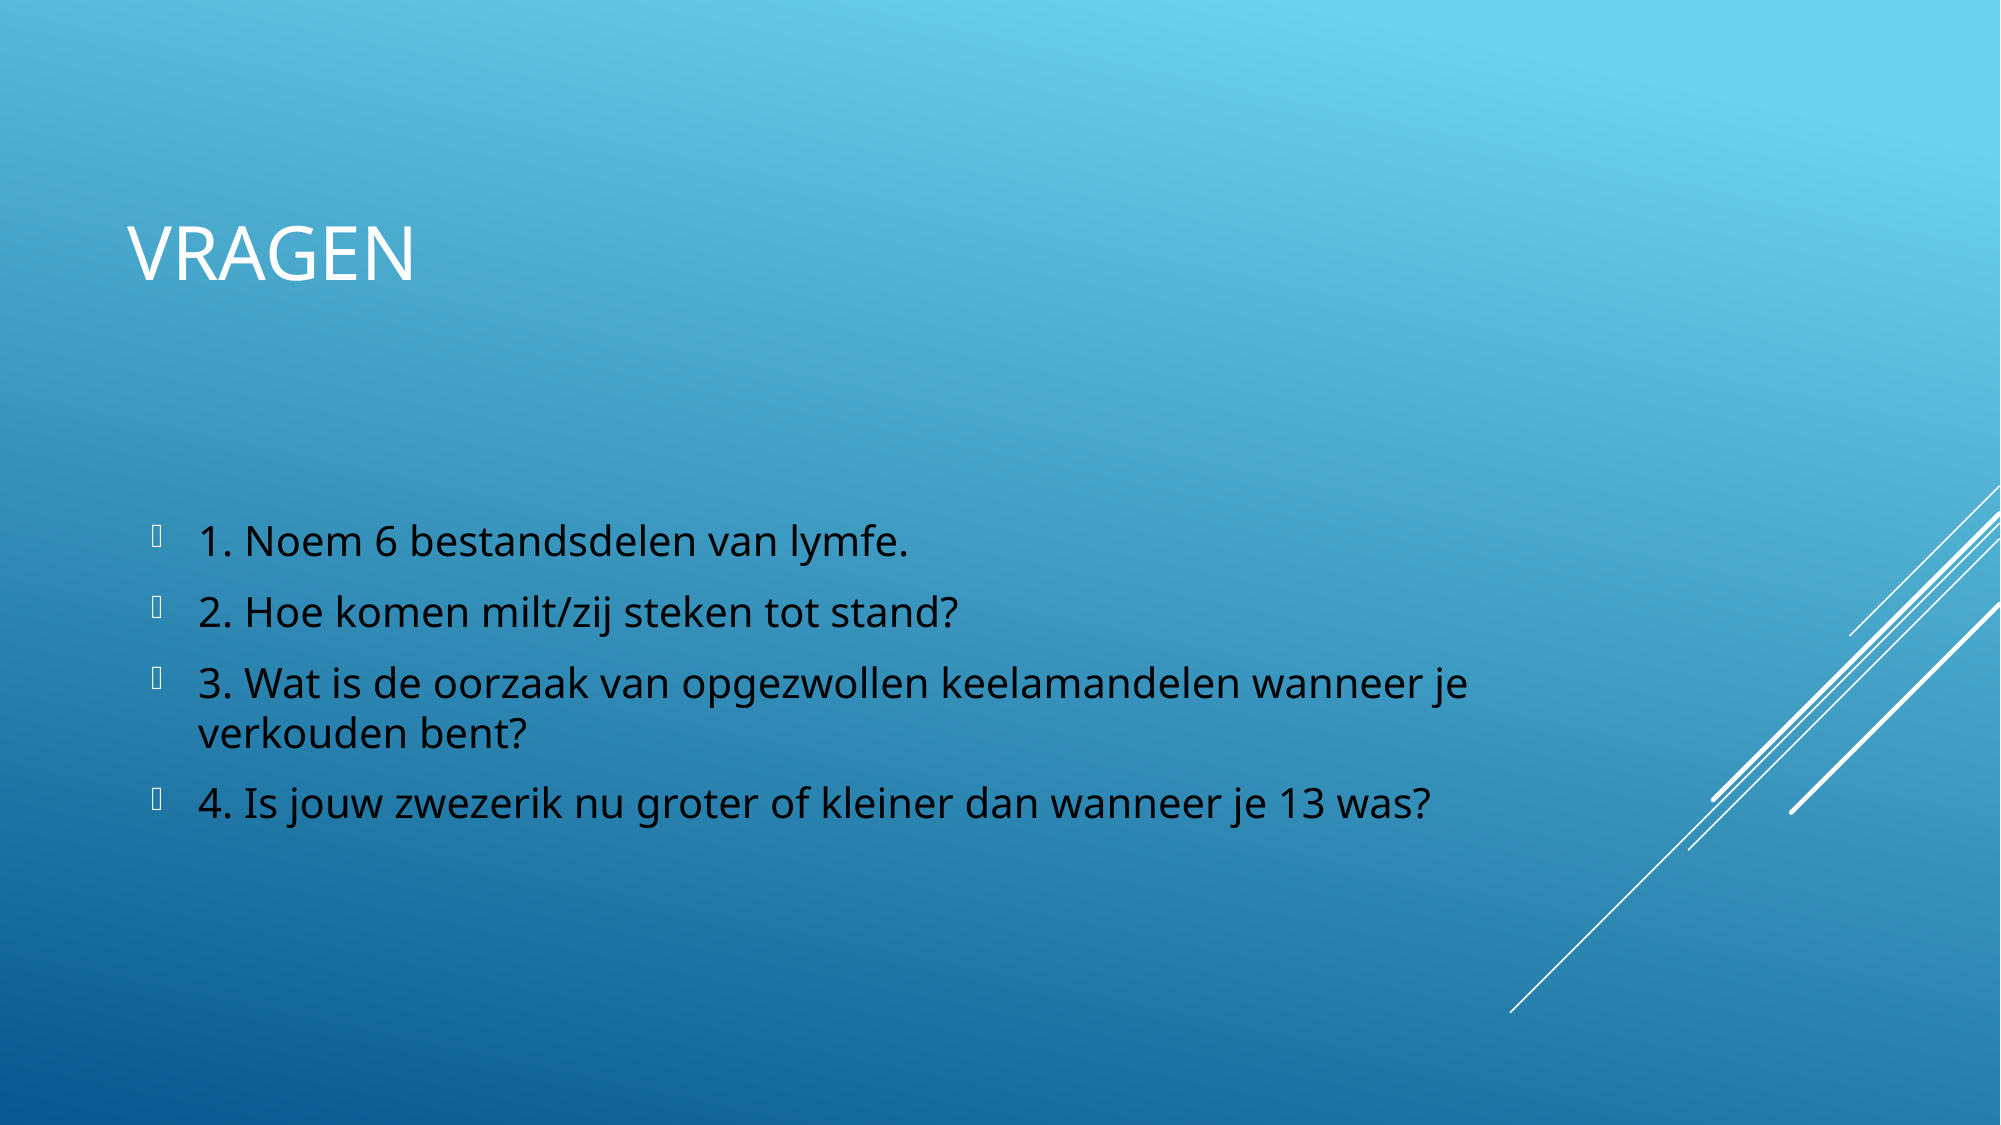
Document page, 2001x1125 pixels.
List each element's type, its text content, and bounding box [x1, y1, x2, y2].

title vragen [112, 127, 1513, 375]
list 1. Noem 6 bestandsdelen van lymfe. 2. Hoe komen milt/zij steken tot stand? 3. Wat is de oorzaak van opgezwollen keelamandelen wanneer je verkouden bent? 4. Is jouw zwezerik nu groter of kleiner dan wanneer je 13 was? [136, 374, 1537, 968]
